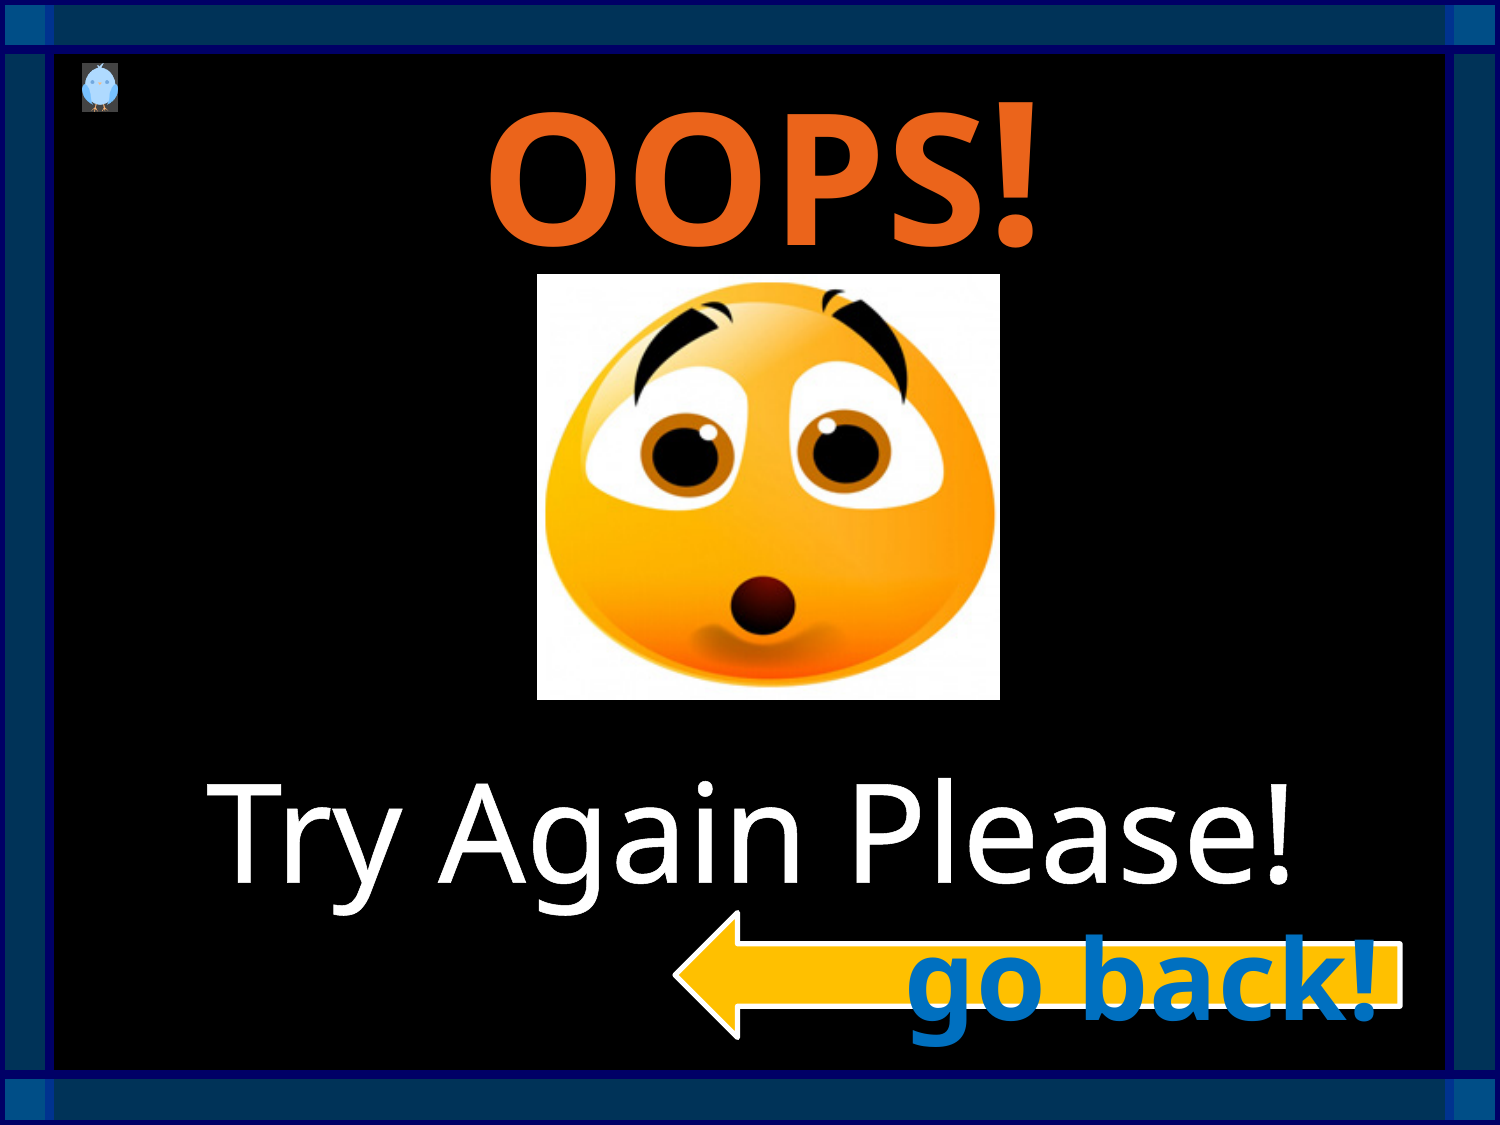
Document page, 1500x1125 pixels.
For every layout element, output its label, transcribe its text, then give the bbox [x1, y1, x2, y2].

text_box [670, 908, 889, 1042]
text_box [0, 54, 54, 1070]
picture [81, 62, 119, 113]
text_box go back! [889, 899, 1397, 1050]
text_box [0, 0, 1500, 54]
picture [537, 274, 1001, 701]
text_box [1445, 54, 1500, 1070]
text_box [0, 1070, 1500, 1125]
text_box [1397, 939, 1405, 1011]
text_box Try Again Please! [190, 737, 1313, 918]
text_box OOPS! [465, 54, 1060, 293]
